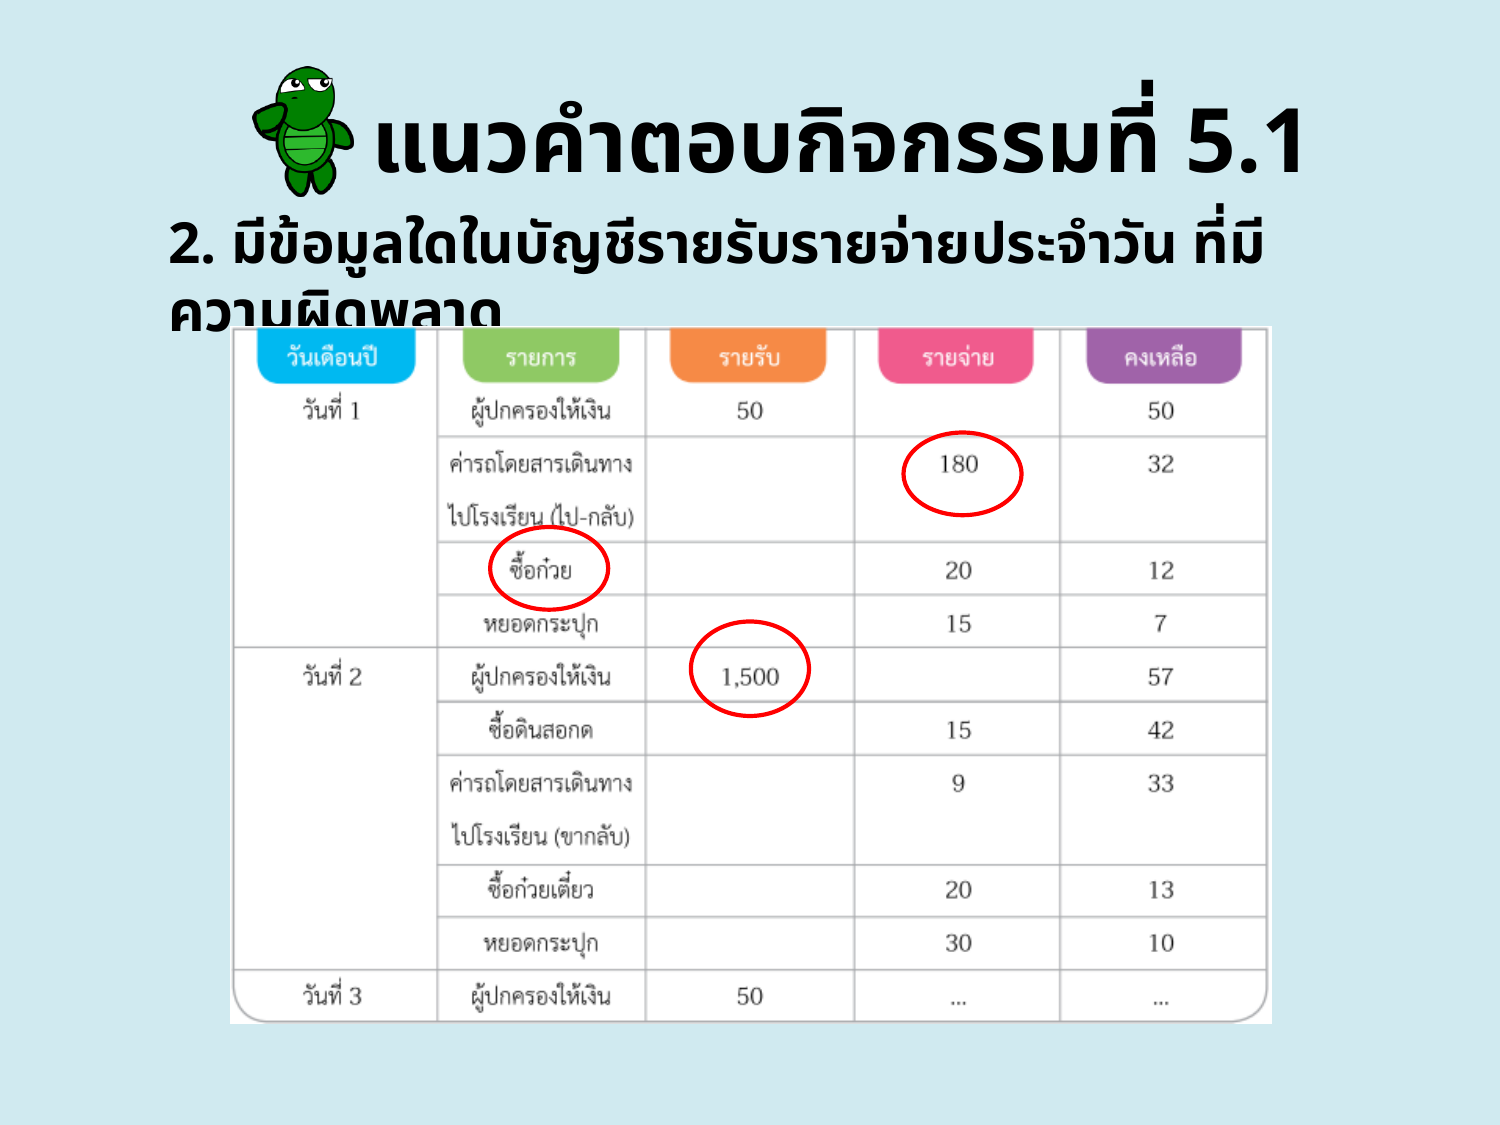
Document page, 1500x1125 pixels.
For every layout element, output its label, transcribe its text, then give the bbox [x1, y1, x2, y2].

picture [251, 66, 354, 197]
picture [230, 325, 1272, 1024]
list แนวคำตอบกิจกรรมที่ 5.1 [358, 76, 1467, 199]
text_box 2. มีข้อมูลใดในบัญชีรายรับรายจ่ายประจำวัน ที่มีความผิดพลาด [153, 199, 1317, 350]
